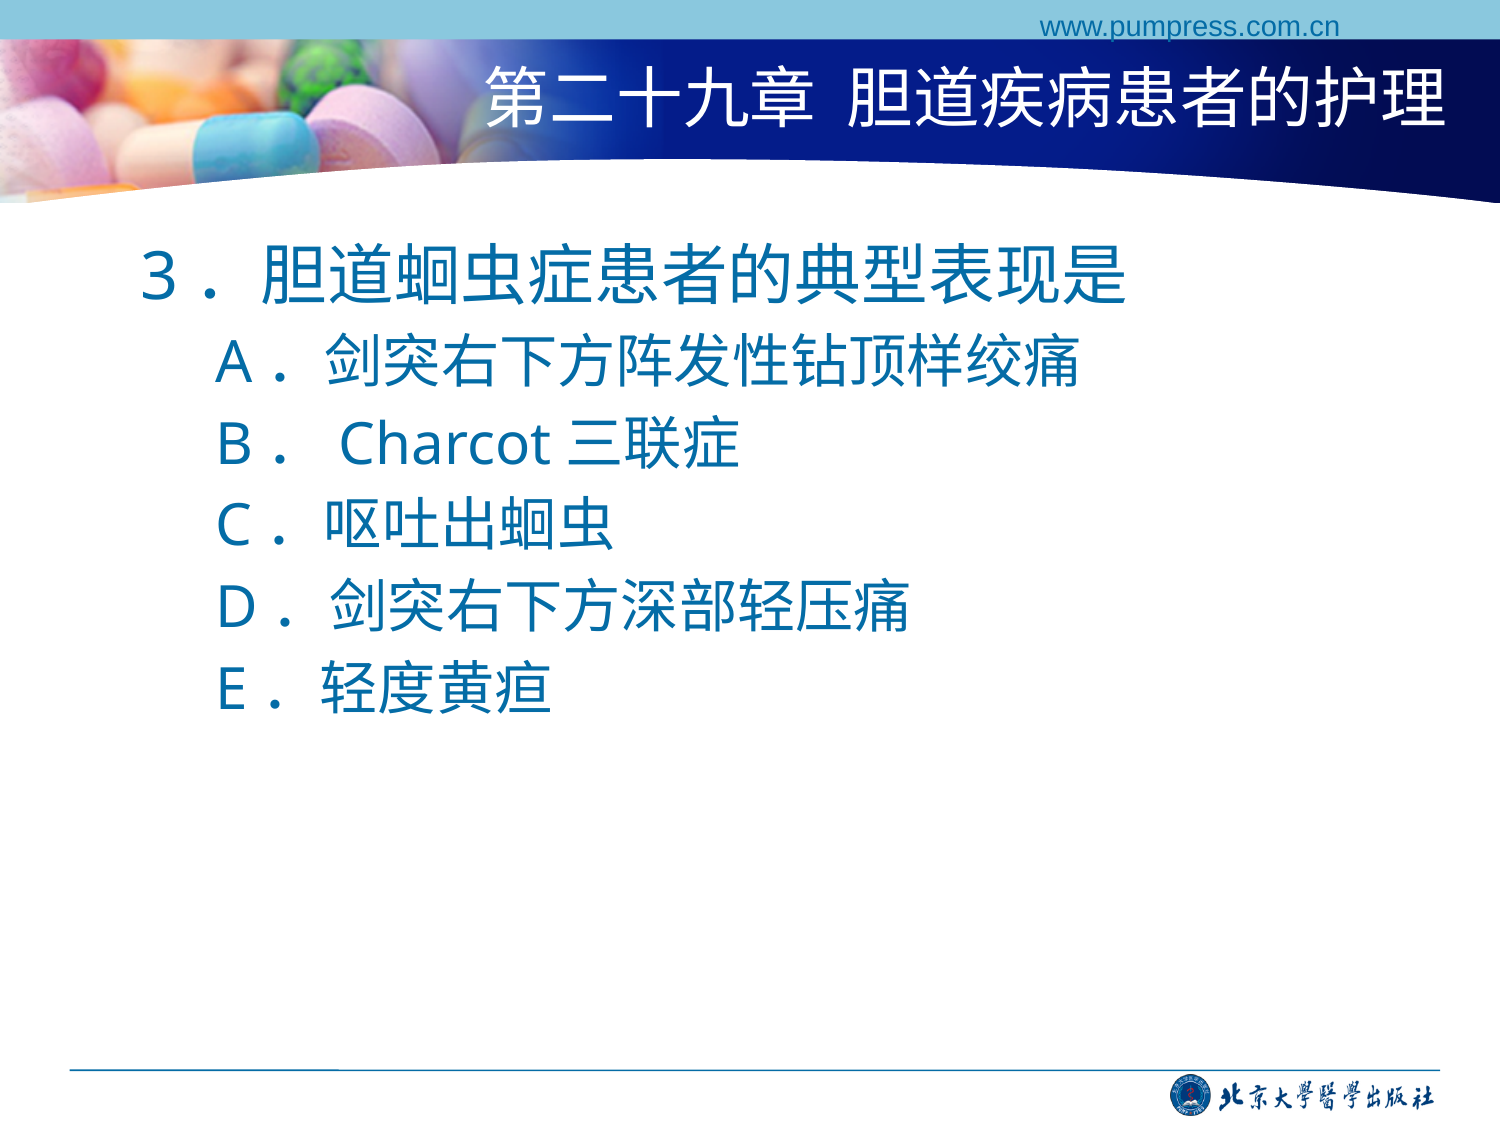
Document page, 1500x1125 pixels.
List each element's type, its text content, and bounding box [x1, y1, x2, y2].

picture [0, 40, 1500, 203]
picture [1170, 1074, 1436, 1118]
title 第二十九章 胆道疾病患者的护理 [137, 49, 1463, 143]
slide_number www.pumpress.com.cn [1025, 0, 1463, 38]
list 3．胆道蛔虫症患者的典型表现是 A．剑突右下方阵发性钻顶样绞痛 B．Charcot三联症 C．呕吐出蛔虫 D．剑突右下方深部轻压痛 E．轻度黄疸 [49, 224, 1463, 1026]
